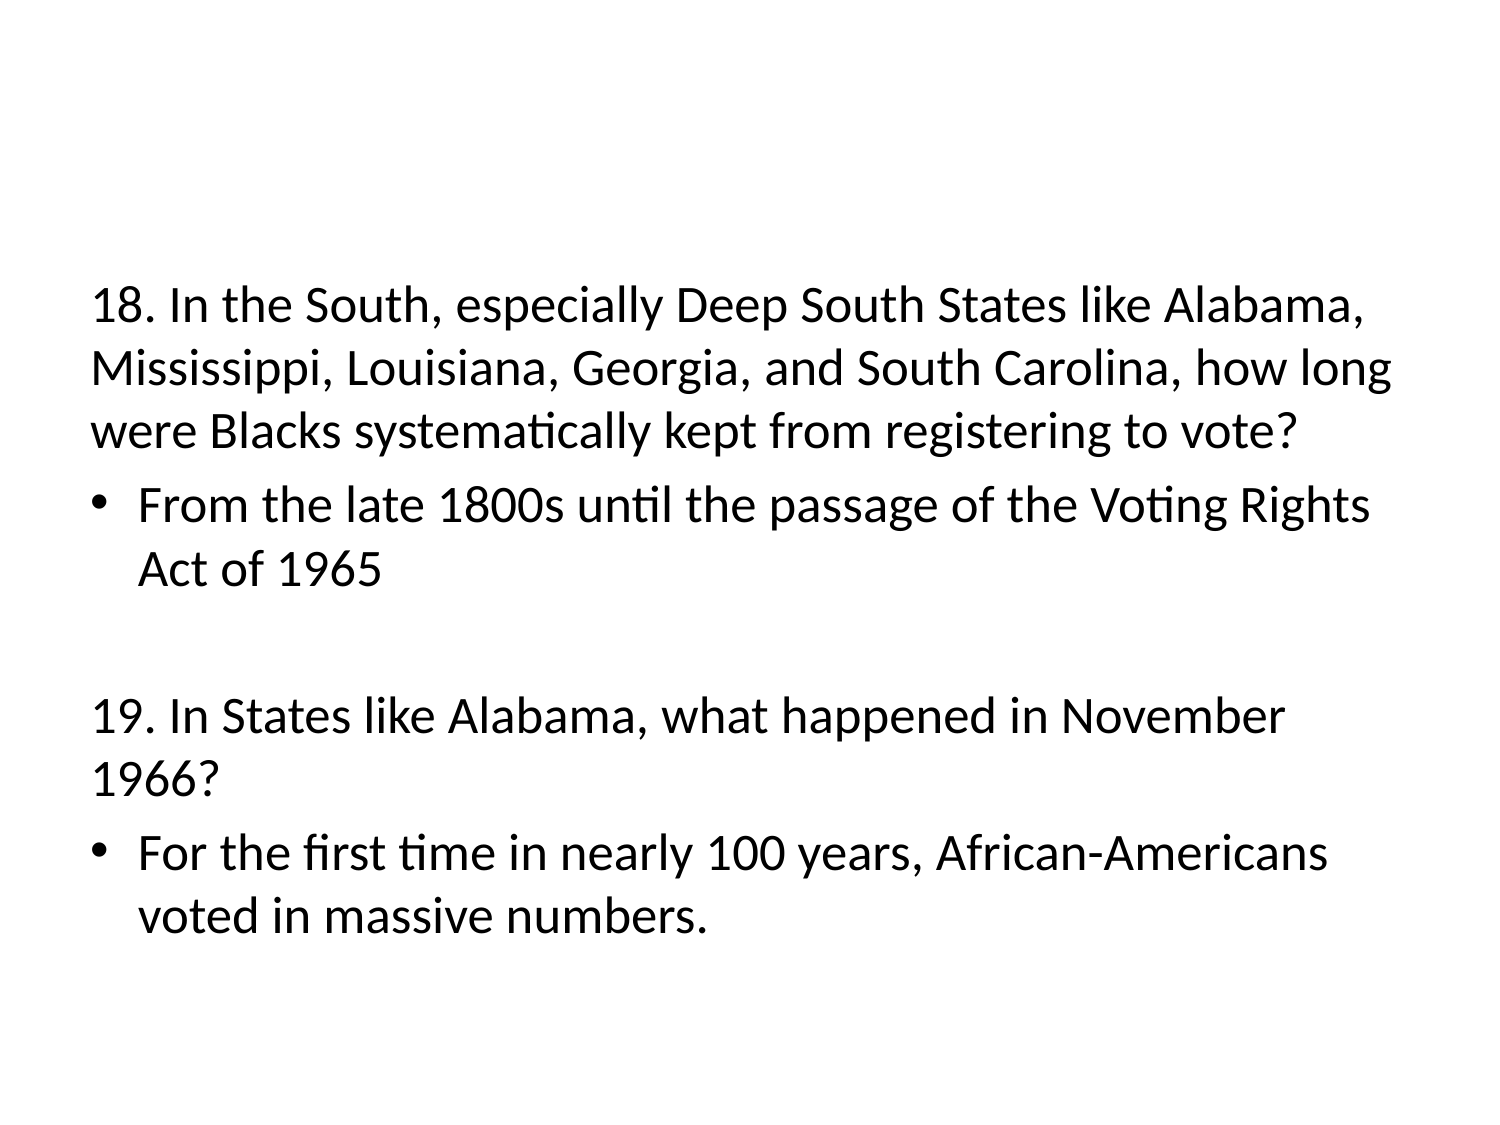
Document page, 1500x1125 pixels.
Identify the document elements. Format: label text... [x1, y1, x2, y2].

list 18. In the South, especially Deep South States like Alabama, Mississippi, Louisiana, Georgia, and South Carolina, how long were Blacks systematically kept from registering to vote? From the late 1800s until the passage of the Voting Rights Act of 1965 19. In States like Alabama, what happened in November 1966? For the first time in nearly 100 years, African-Americans voted in massive numbers. [75, 262, 1425, 1005]
